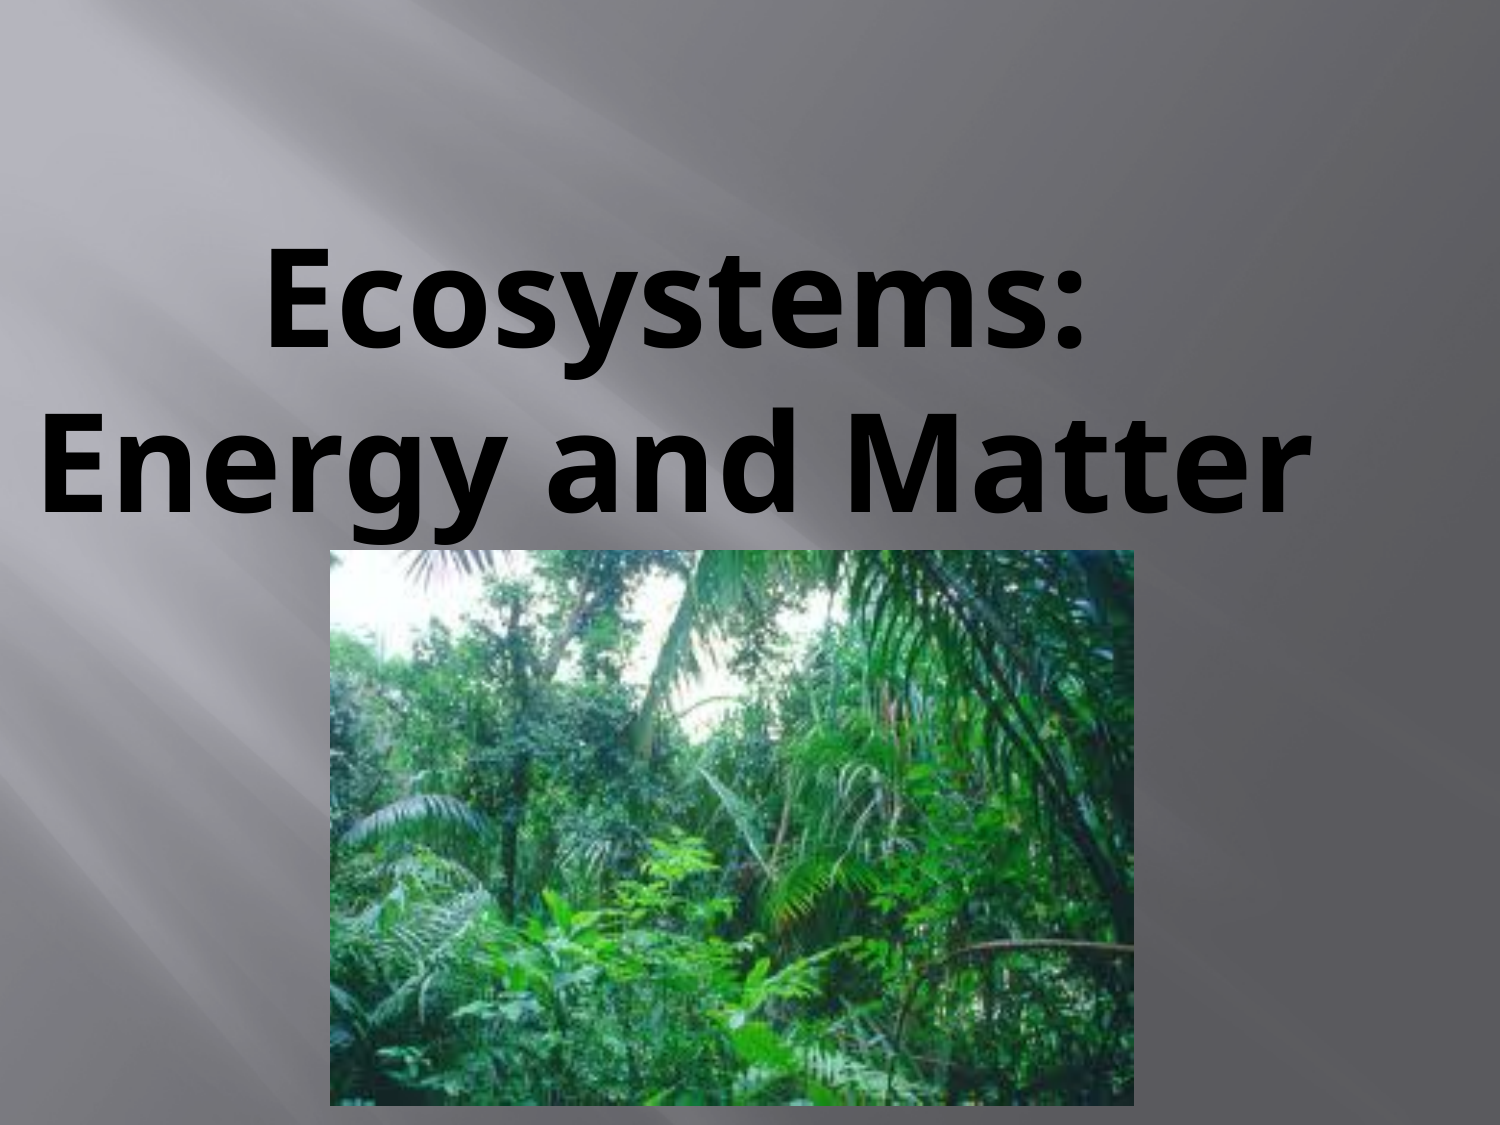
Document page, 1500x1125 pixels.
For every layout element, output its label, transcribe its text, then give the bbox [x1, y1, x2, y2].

picture [330, 550, 1135, 1107]
title Ecosystems: Energy and Matter [0, 224, 1350, 525]
